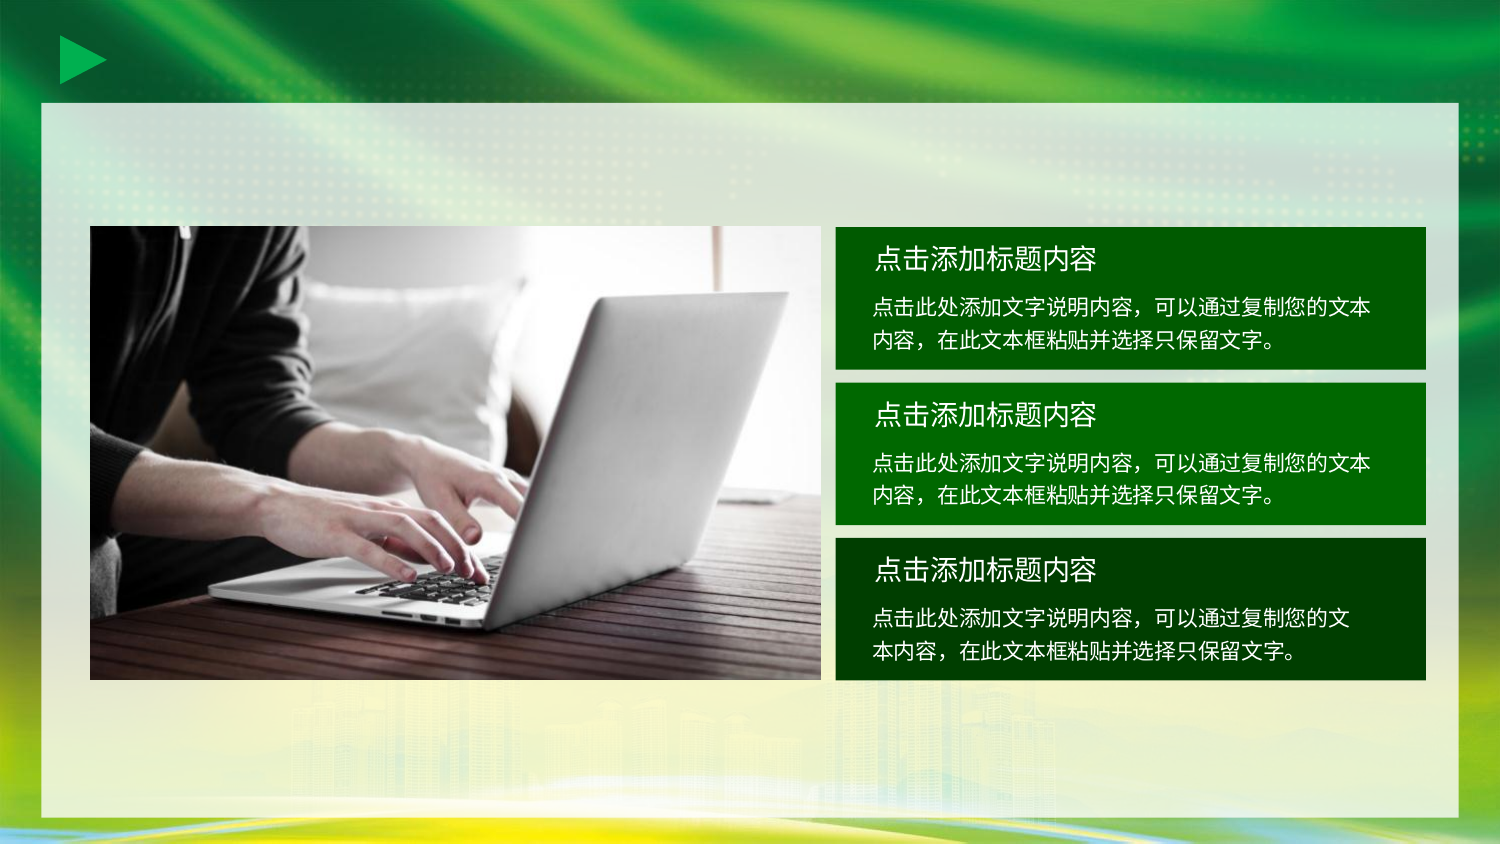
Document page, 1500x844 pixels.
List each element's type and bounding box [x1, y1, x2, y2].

picture [0, 0, 1500, 844]
text_box [835, 226, 1426, 370]
text_box [835, 382, 1426, 526]
text_box [835, 537, 1426, 681]
